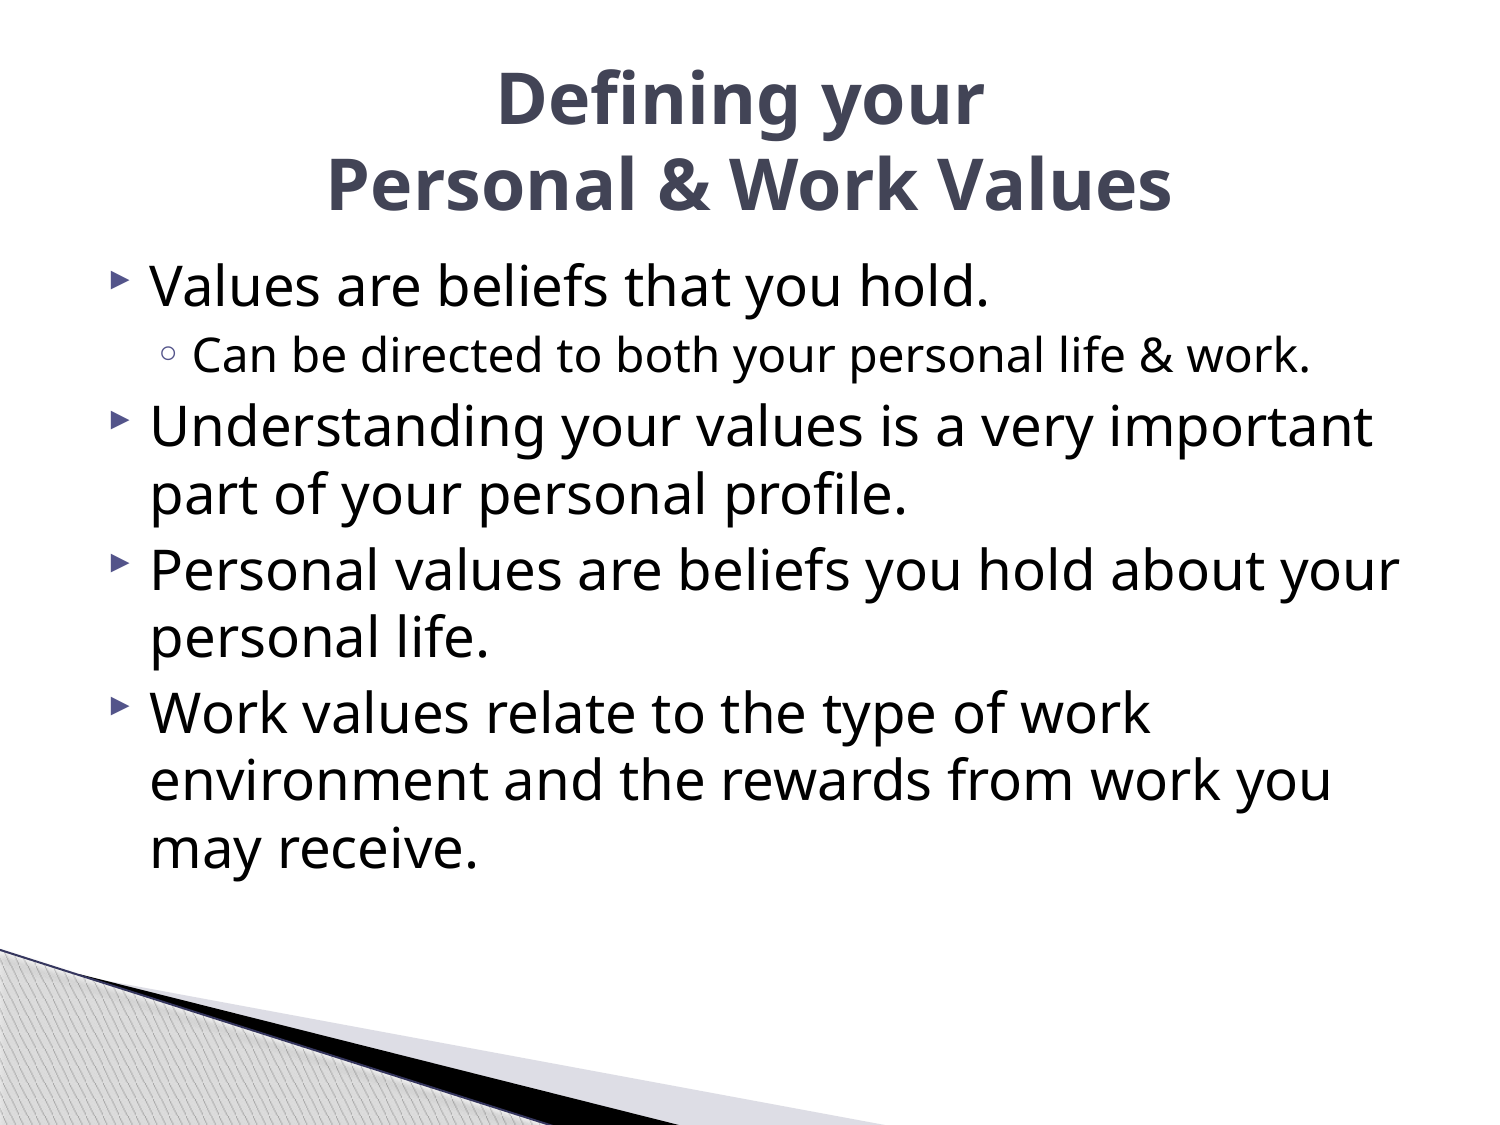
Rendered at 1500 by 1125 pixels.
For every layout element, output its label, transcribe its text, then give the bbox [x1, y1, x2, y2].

title Defining your Personal & Work Values [75, 45, 1425, 233]
list Values are beliefs that you hold. Can be directed to both your personal life & work. Understanding your values is a very important part of your personal profile. Personal values are beliefs you hold about your personal life. Work values relate to the type of work environment and the rewards from work you may receive. [75, 243, 1425, 986]
